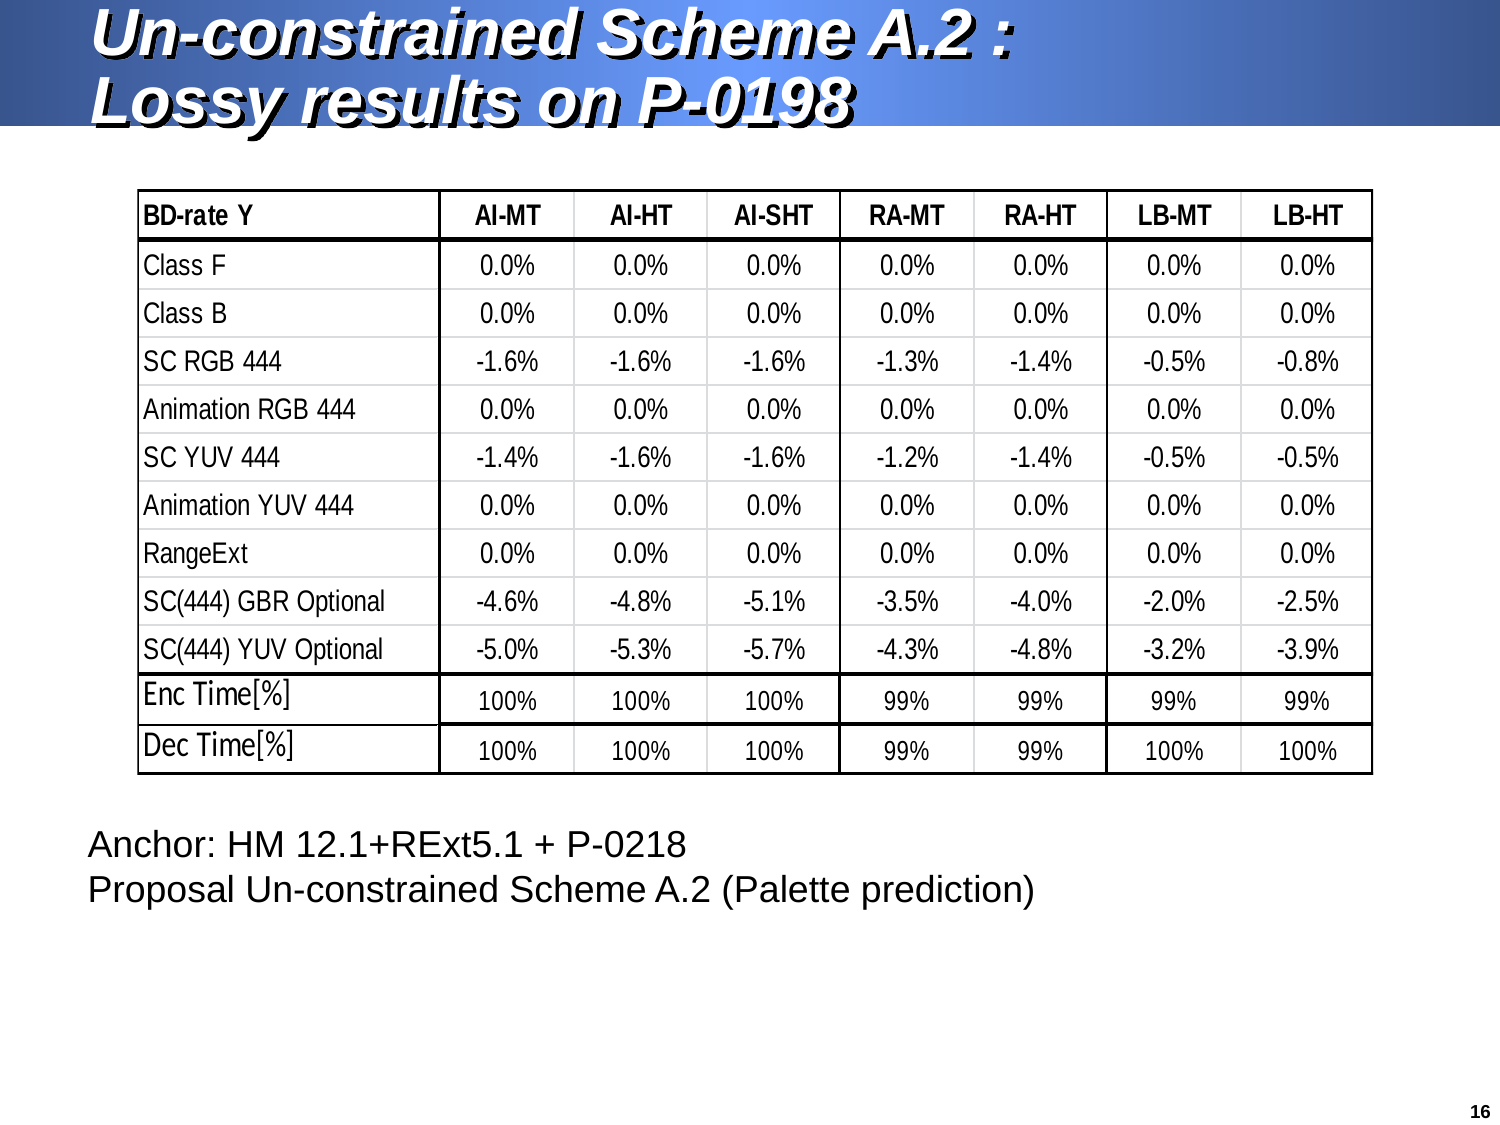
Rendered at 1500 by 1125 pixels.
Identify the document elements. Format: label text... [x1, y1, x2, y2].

title Un-constrained Scheme A.2 : Lossy results on P-0198 [74, 12, 1426, 126]
text_box Anchor: HM 12.1+RExt5.1 + P-0218 Proposal Un-constrained Scheme A.2 (Palette prediction) [72, 812, 1398, 918]
picture [137, 189, 1376, 778]
slide_number 16 [1368, 1091, 1500, 1125]
